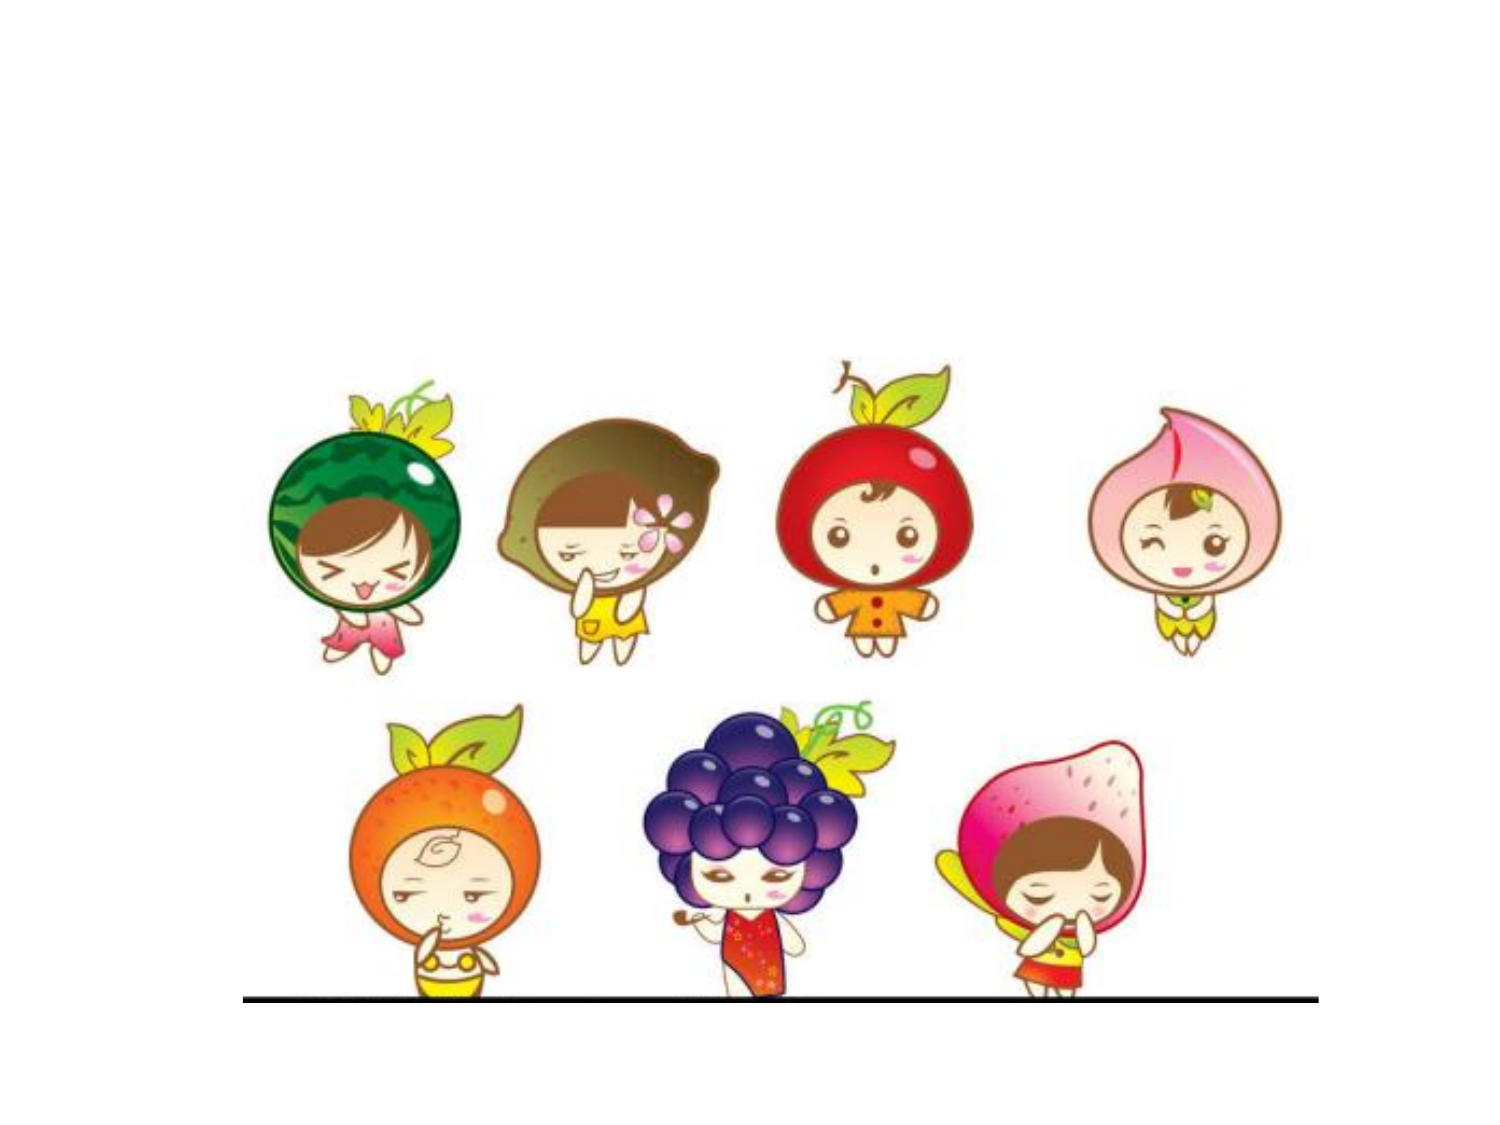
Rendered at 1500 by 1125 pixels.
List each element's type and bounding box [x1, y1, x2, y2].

list [242, 356, 1319, 1003]
